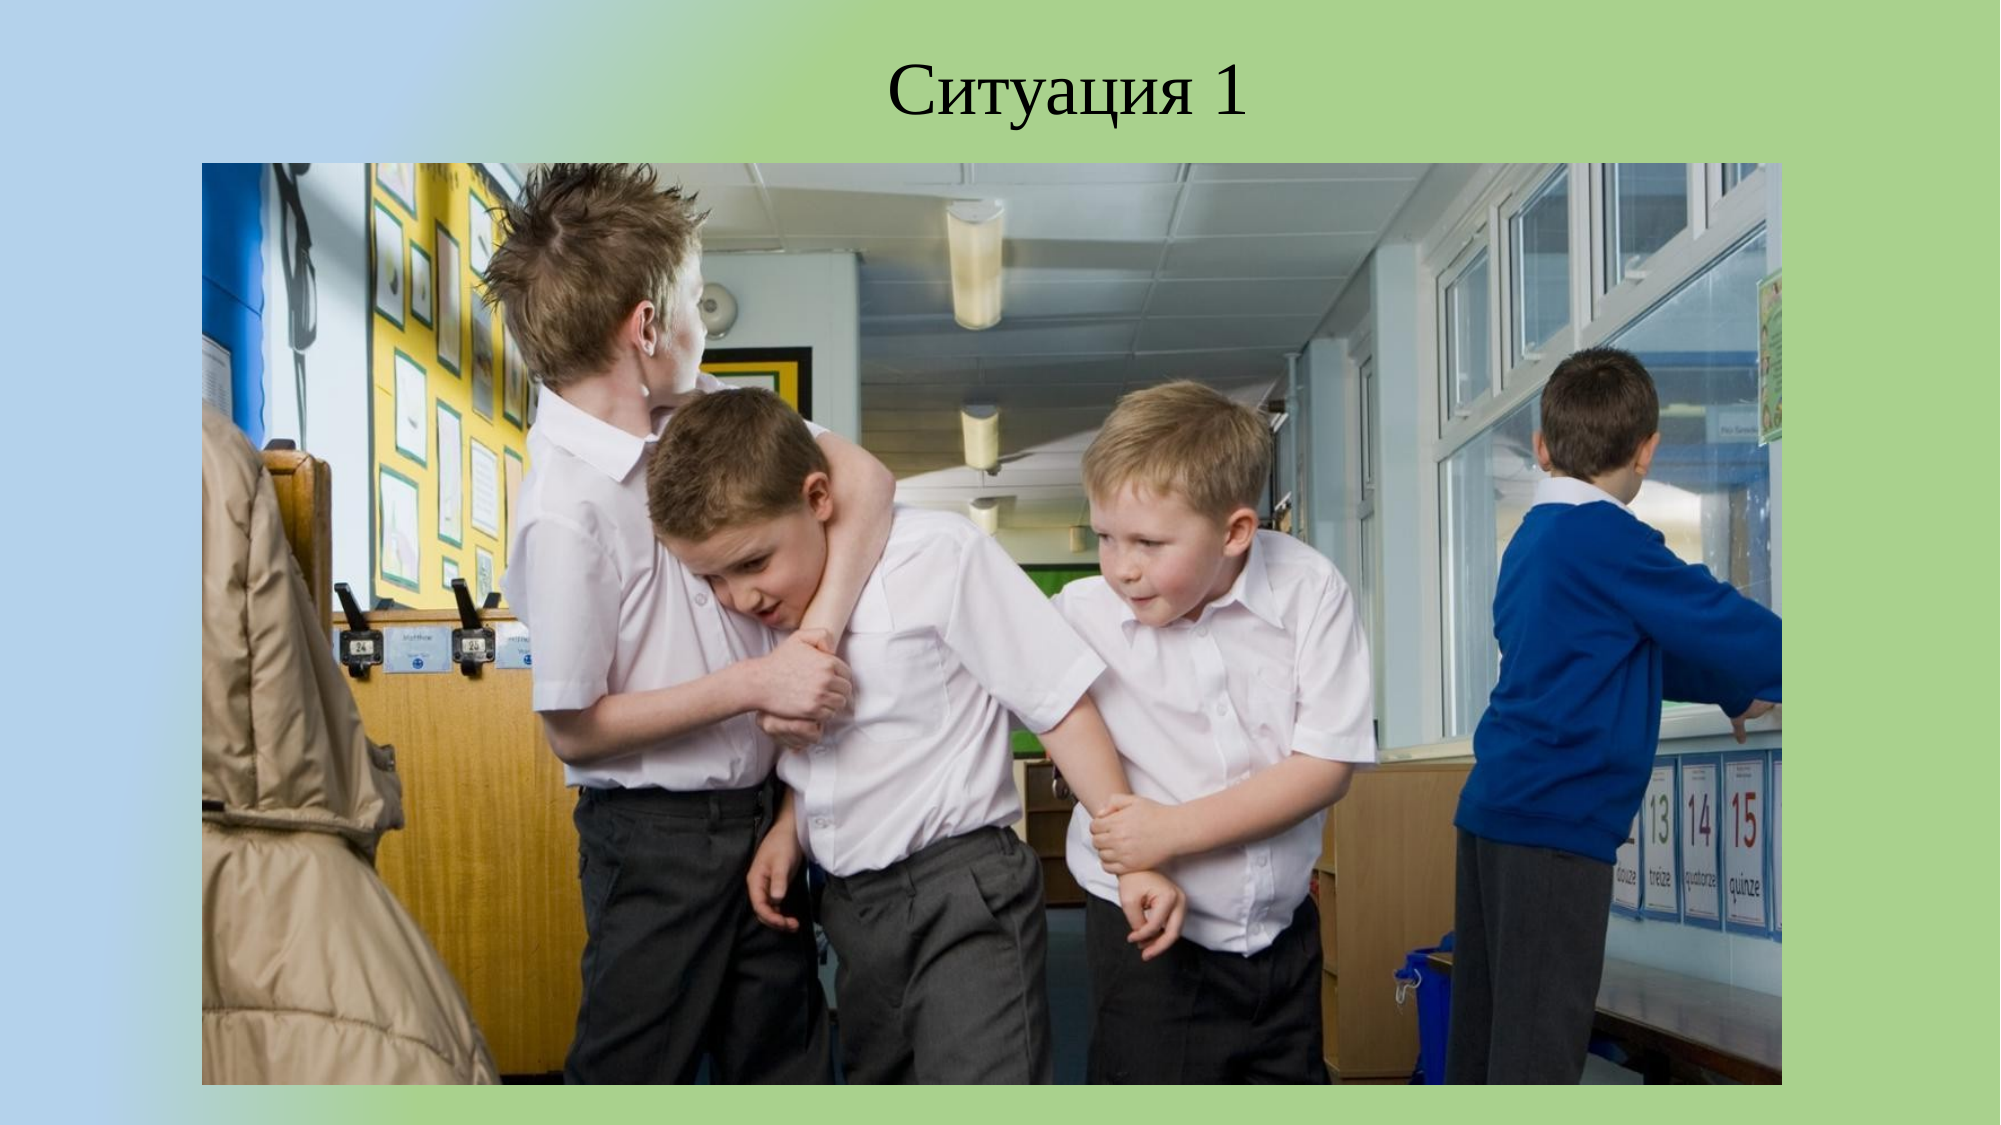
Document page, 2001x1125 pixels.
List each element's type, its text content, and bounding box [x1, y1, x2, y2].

picture [0, 0, 2000, 1125]
title Ситуация 1 [496, 37, 1550, 161]
